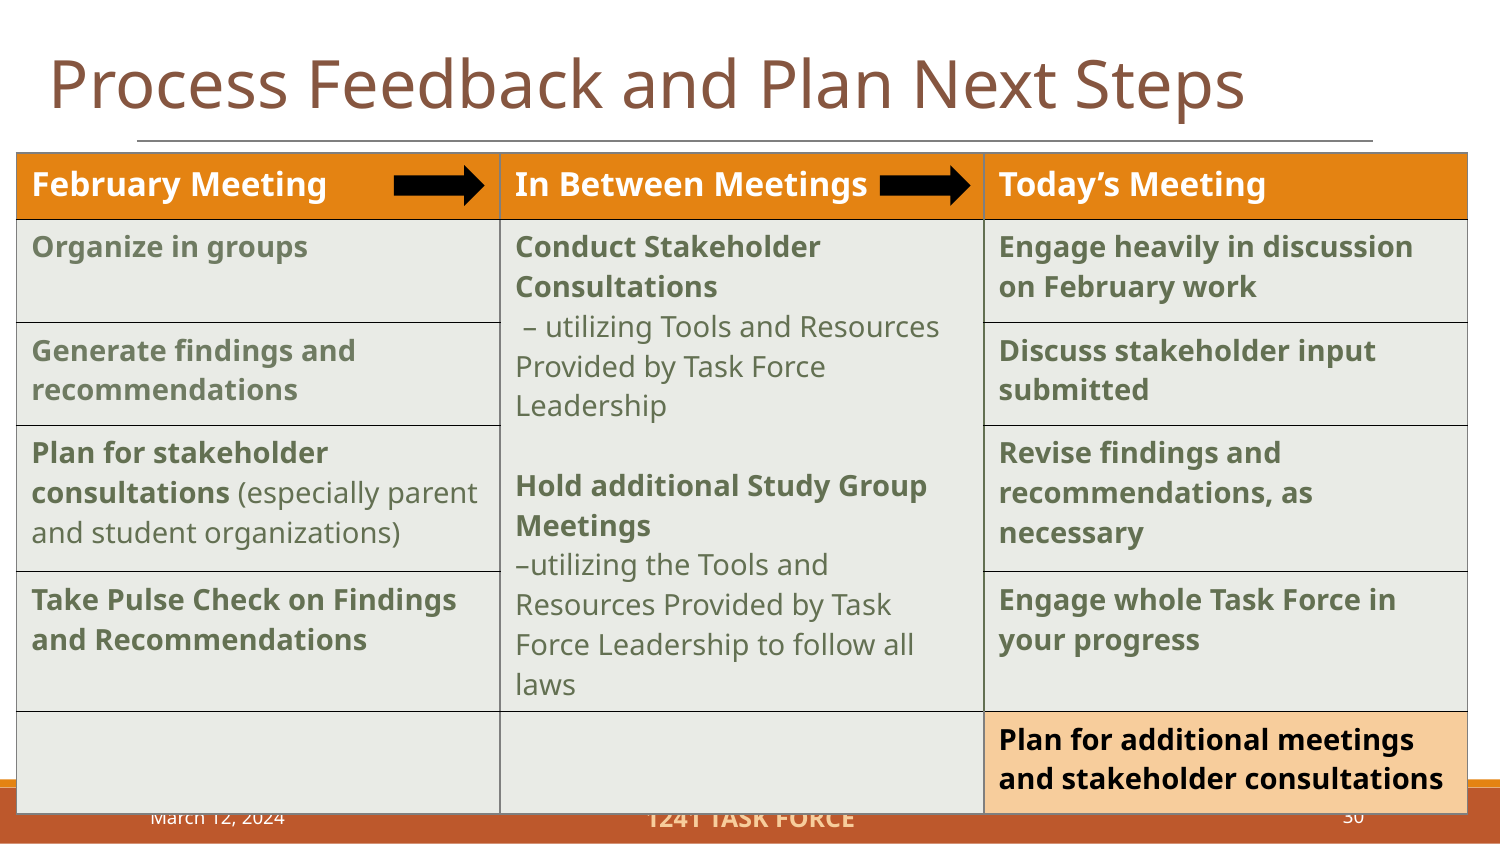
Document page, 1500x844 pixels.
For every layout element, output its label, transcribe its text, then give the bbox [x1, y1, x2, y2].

table_cell Conduct Stakeholder Consultations – utilizing Tools and Resources Provided by Task Force Leadership Hold additional Study Group Meetings –utilizing the Tools and Resources Provided by Task Force Leadership to follow all laws [501, 220, 983, 711]
title Process Feedback and Plan Next Steps [34, 35, 1373, 131]
table_cell Plan for additional meetings and stakeholder consultations [985, 712, 1467, 813]
table_cell Take Pulse Check on Findings and Recommendations [17, 572, 499, 711]
text_box [393, 165, 485, 206]
table_cell Plan for stakeholder consultations (especially parent and student organizations) [17, 426, 499, 571]
text_box [879, 165, 971, 206]
table_header Today’s Meeting [985, 154, 1467, 219]
slide_number 30 [1218, 815, 1380, 840]
table_header In Between Meetings [501, 154, 983, 219]
table_cell Generate findings and recommendations [17, 323, 499, 425]
footer 1241 TASK FORCE [453, 815, 1047, 840]
table_cell Discuss stakeholder input submitted [985, 323, 1467, 425]
table_cell [17, 712, 499, 813]
table_header February Meeting [17, 154, 499, 219]
table_cell Engage heavily in discussion on February work [985, 220, 1467, 322]
table_cell [501, 712, 983, 813]
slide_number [135, 815, 440, 840]
table_cell Organize in groups [17, 220, 499, 322]
table_cell Engage whole Task Force in your progress [985, 572, 1467, 711]
table_cell Revise findings and recommendations, as necessary [985, 426, 1467, 571]
